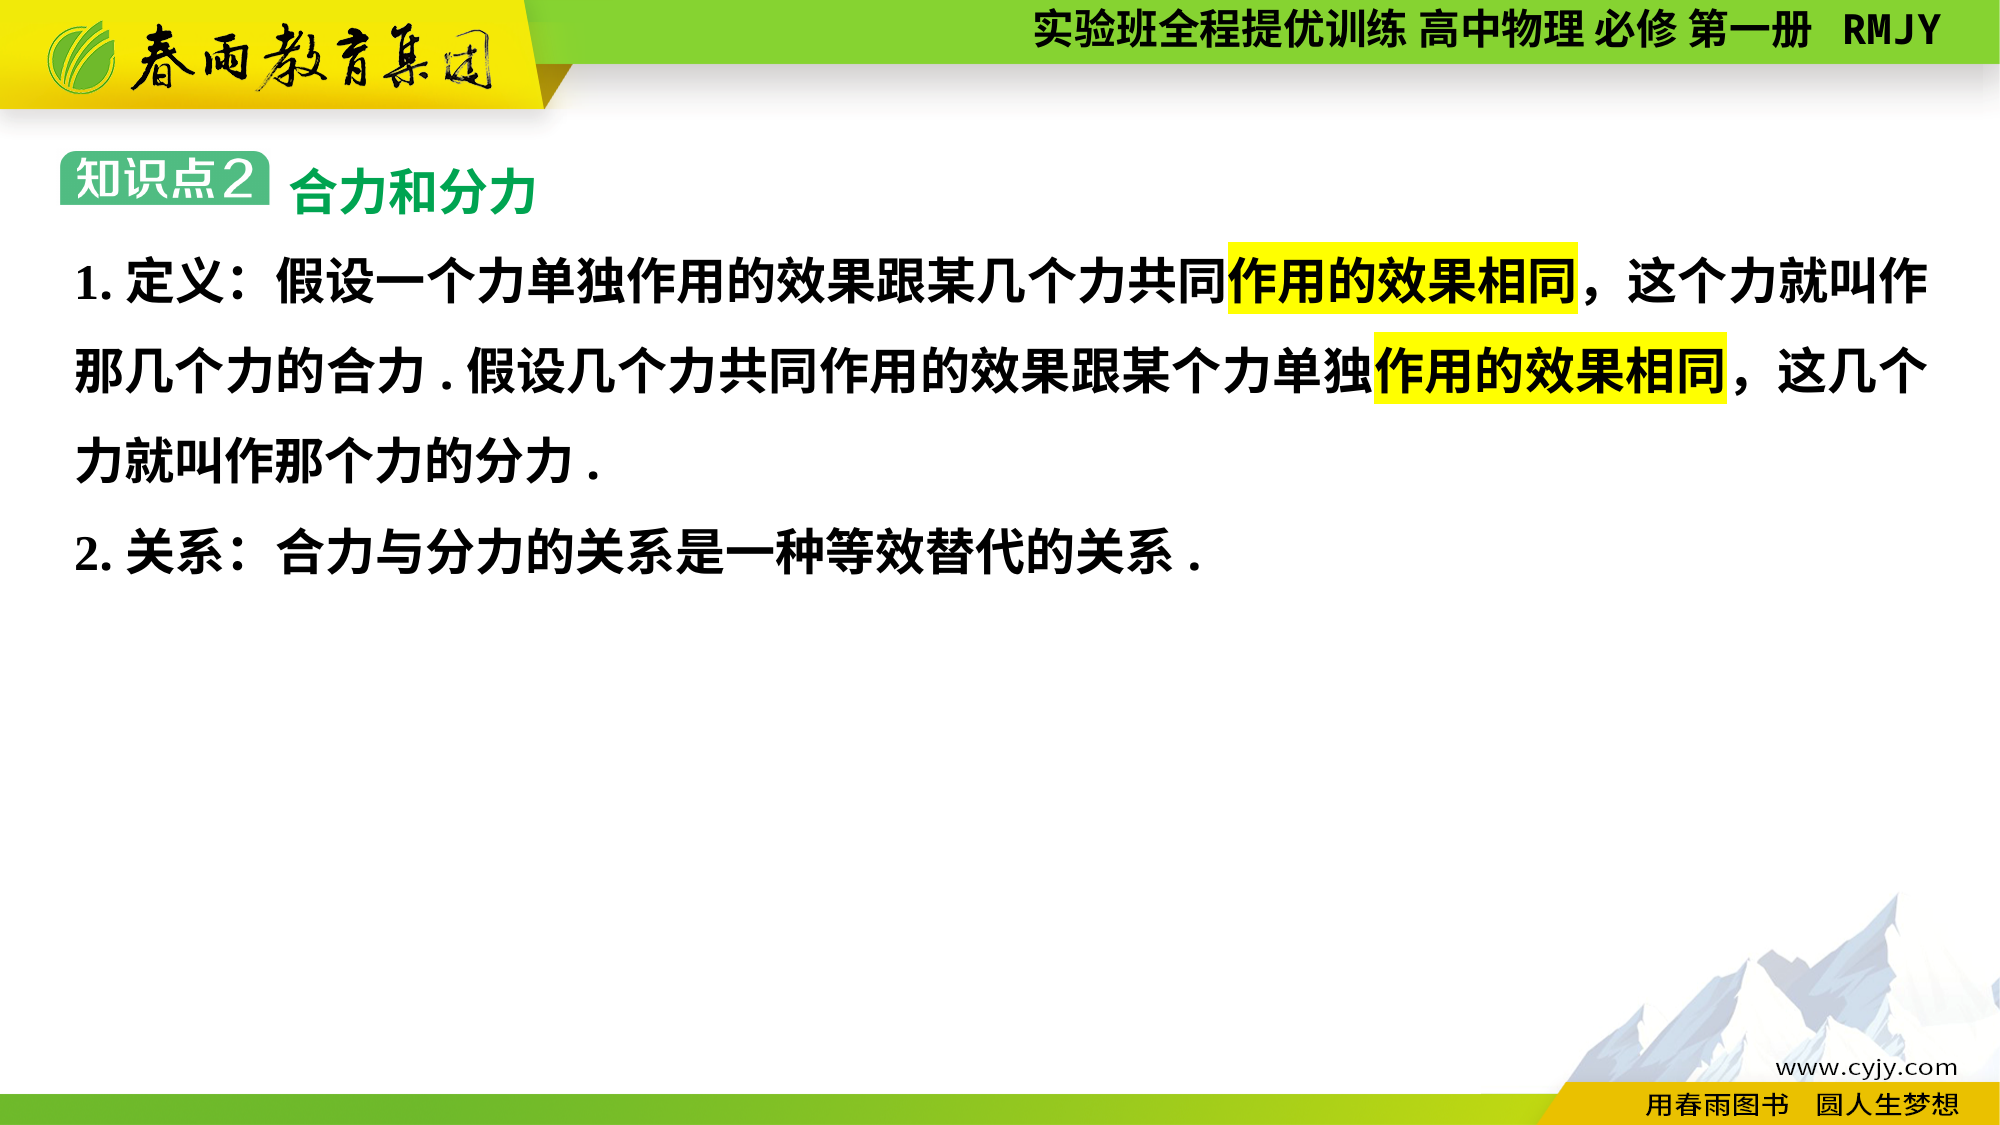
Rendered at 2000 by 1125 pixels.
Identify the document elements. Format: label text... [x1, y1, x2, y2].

list 合力和分力 1.定义：假设一个力单独作用的效果跟某几个力共同作用的效果相同，这个力就叫作那几个力的合力.假设几个力共同作用的效果跟某个力单独作用的效果相同，这几个力就叫作那个力的分力. 2.关系：合力与分力的关系是一种等效替代的关系. [59, 122, 1944, 592]
picture [0, 0, 2000, 1125]
